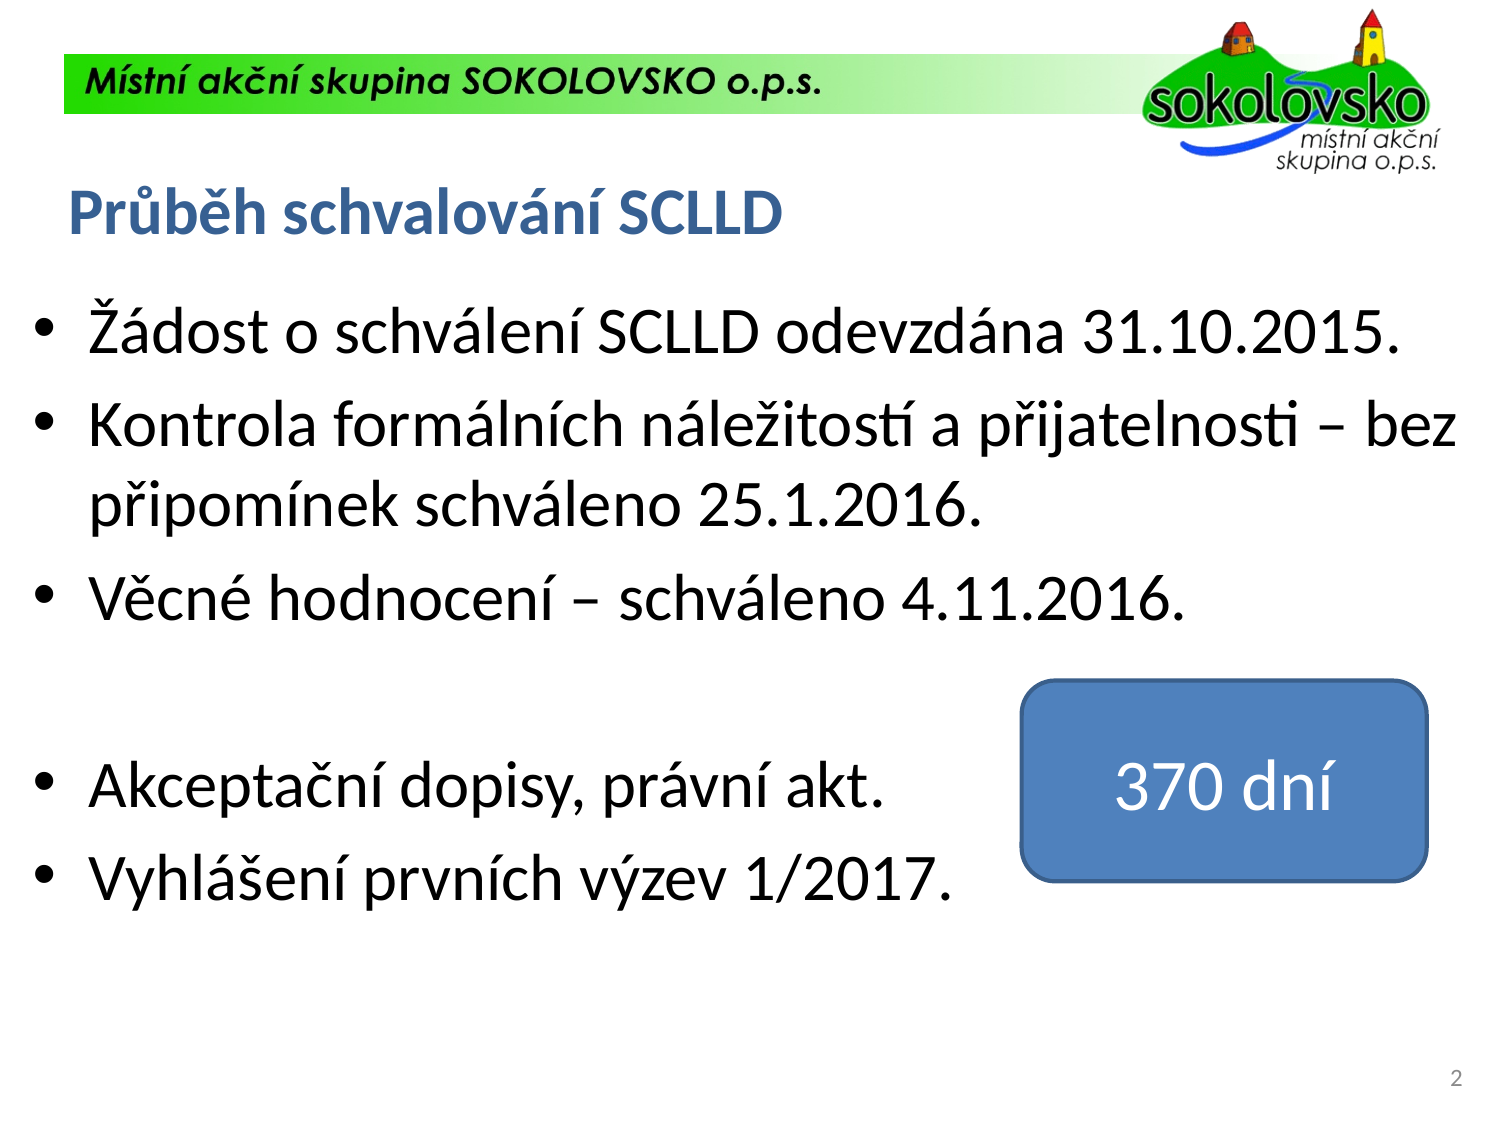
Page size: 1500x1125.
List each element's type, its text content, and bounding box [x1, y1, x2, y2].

title Průběh schvalování SCLLD [53, 137, 1404, 278]
slide_number 2 [1128, 1046, 1478, 1107]
list Žádost o schválení SCLLD odevzdána 31.10.2015. Kontrola formálních náležitostí a přijatelnosti – bez připomínek schváleno 25.1.2016. Věcné hodnocení – schváleno 4.11.2016. Akceptační dopisy, právní akt. Vyhlášení prvních výzev 1/2017. [17, 278, 1478, 1125]
picture [64, 0, 1455, 197]
text_box 370 dní [1019, 678, 1429, 884]
